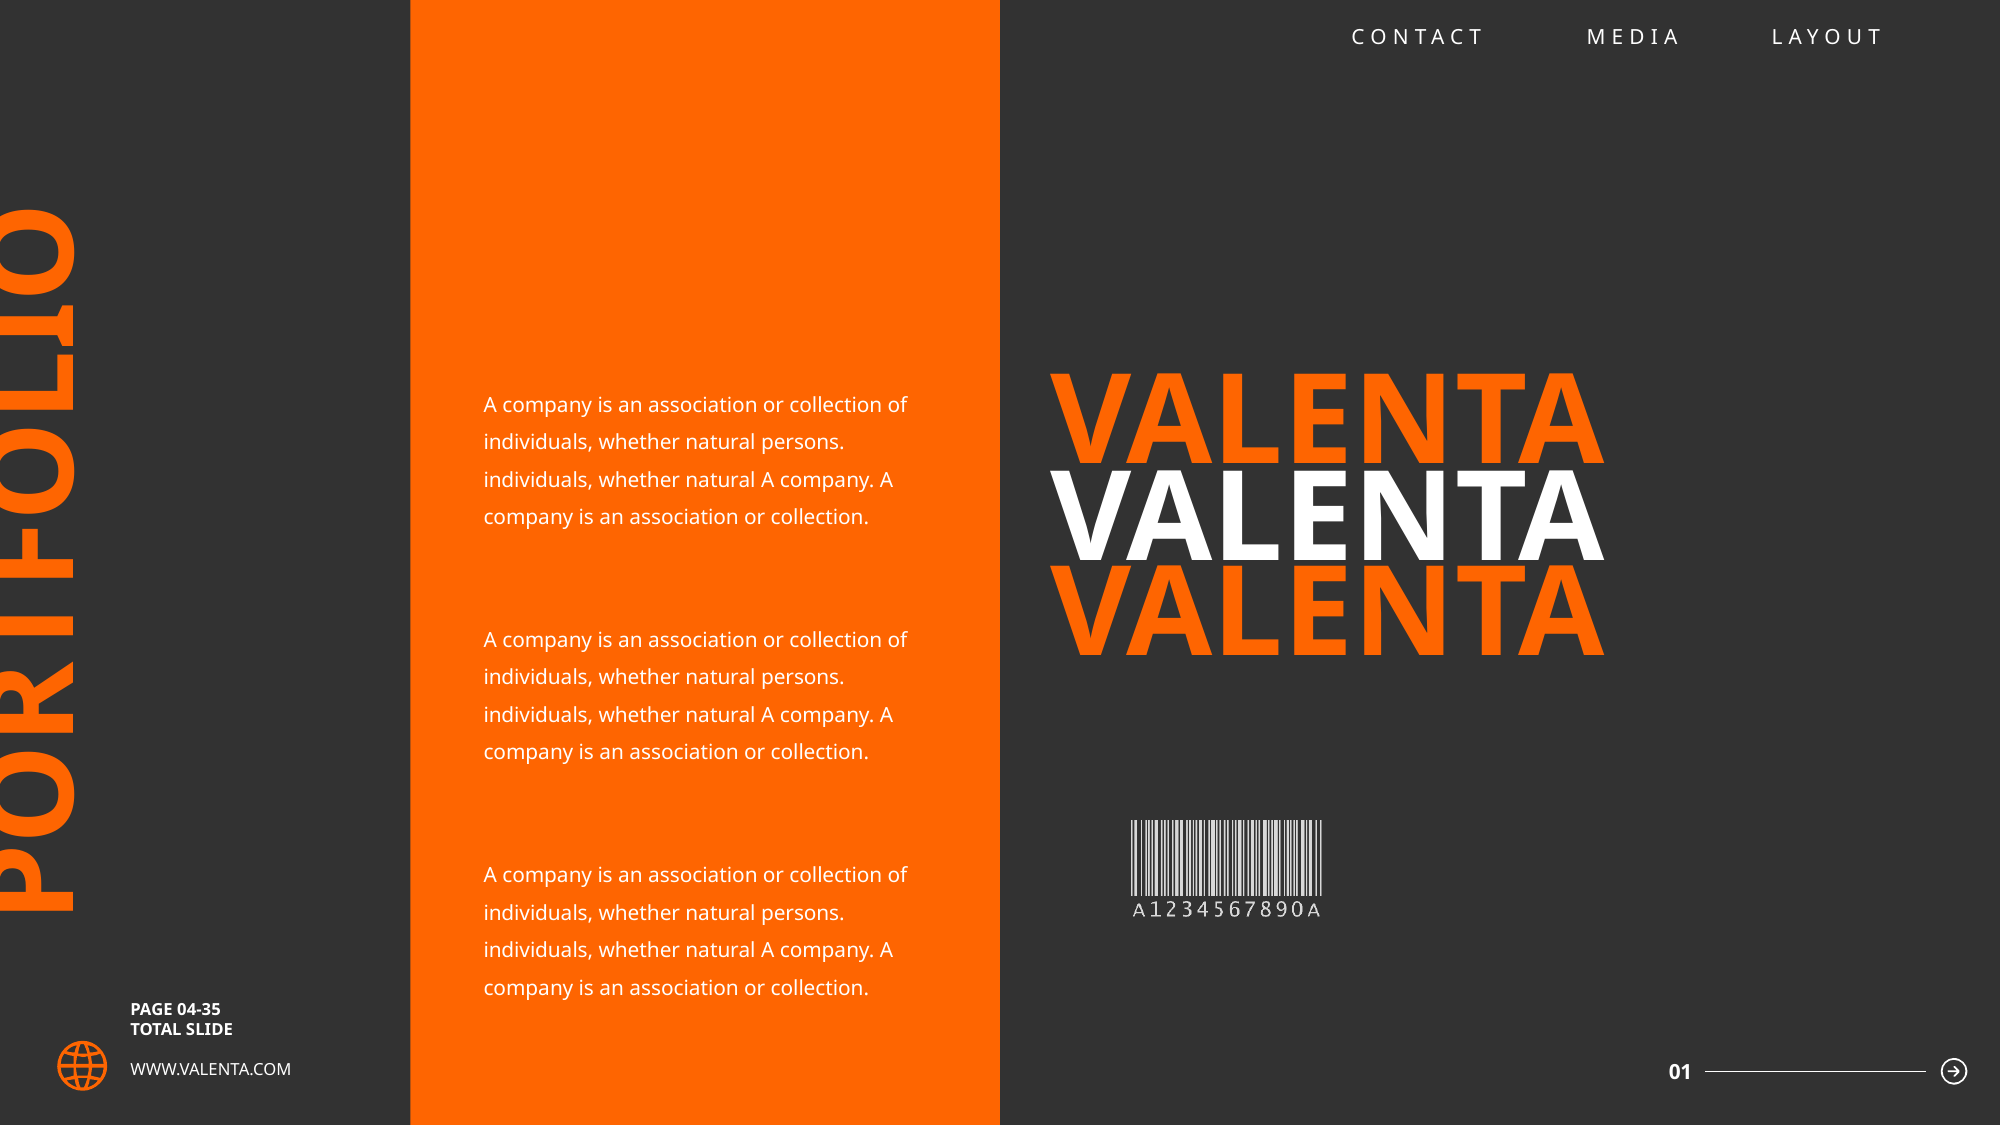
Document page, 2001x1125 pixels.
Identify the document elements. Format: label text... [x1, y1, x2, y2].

text_box PORTFOLIO [0, 173, 106, 952]
text_box VALENTA [1035, 427, 1356, 523]
text_box A company is an association or collection of individuals, whether natural persons. individuals, whether natural A company. A company is an association or collection. [468, 841, 942, 929]
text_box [1654, 1051, 1968, 1091]
text_box VALENTA [1035, 523, 1356, 688]
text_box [57, 991, 341, 1101]
text_box A company is an association or collection of individuals, whether natural persons. individuals, whether natural A company. A company is an association or collection. [468, 606, 942, 694]
text_box VALENTA [1035, 331, 1356, 427]
text_box A company is an association or collection of individuals, whether natural persons. individuals, whether natural A company. A company is an association or collection. [468, 371, 942, 459]
picture [1356, 210, 2000, 917]
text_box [1602, 0, 1652, 210]
picture [1115, 804, 1337, 932]
text_box [409, 0, 1001, 1125]
